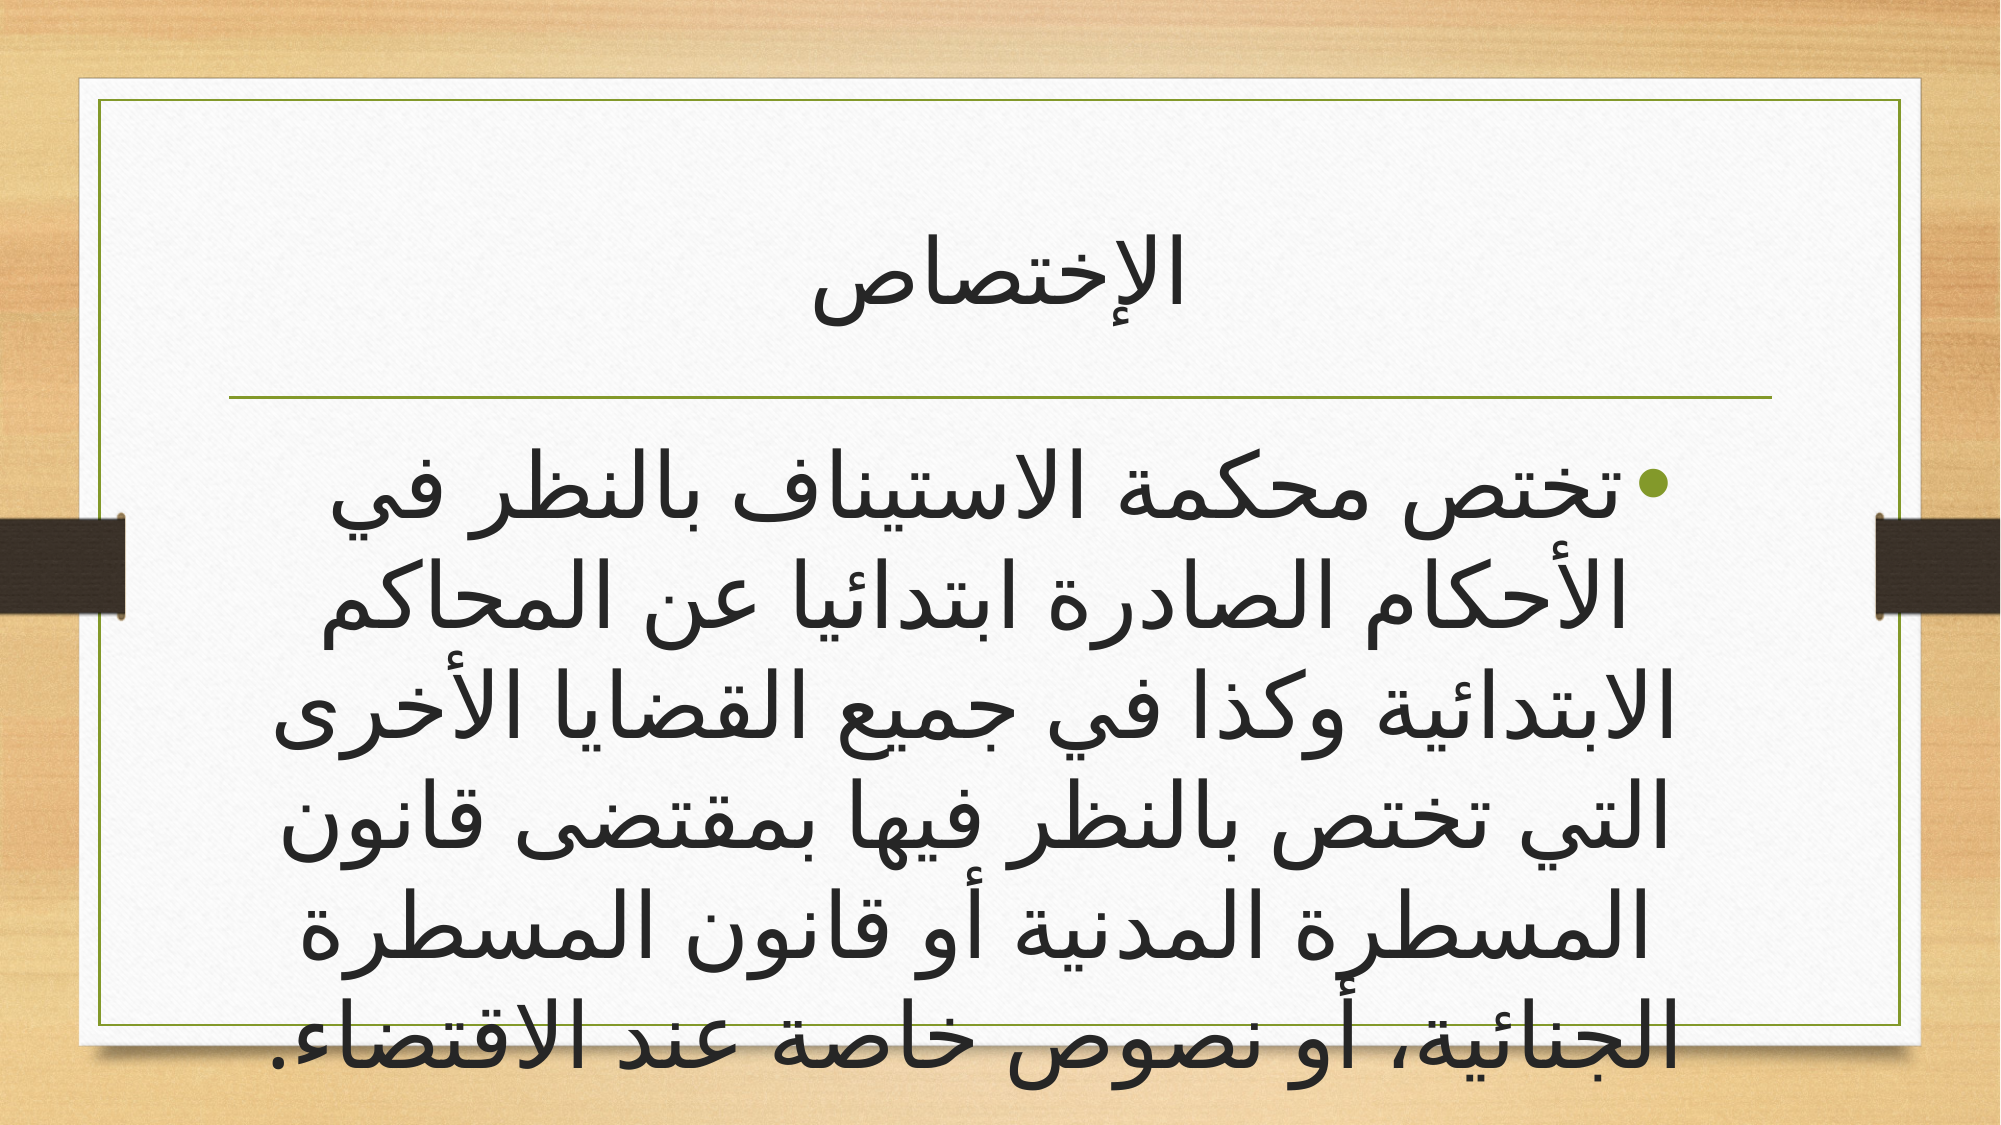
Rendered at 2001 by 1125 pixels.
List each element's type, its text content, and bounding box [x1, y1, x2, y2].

title الإختصاص [212, 161, 1788, 375]
list تختص محكمة الاستيناف بالنظر في الأحكام الصادرة ابتدائيا عن المحاكم الابتدائية وكذا في جميع القضايا الأخرى التي تختص بالنظر فيها بمقتضى قانون المسطرة المدنية أو قانون المسطرة الجنائية، أو نصوص خاصة عند الاقتضاء. [212, 419, 1788, 964]
picture [0, 0, 2001, 1125]
